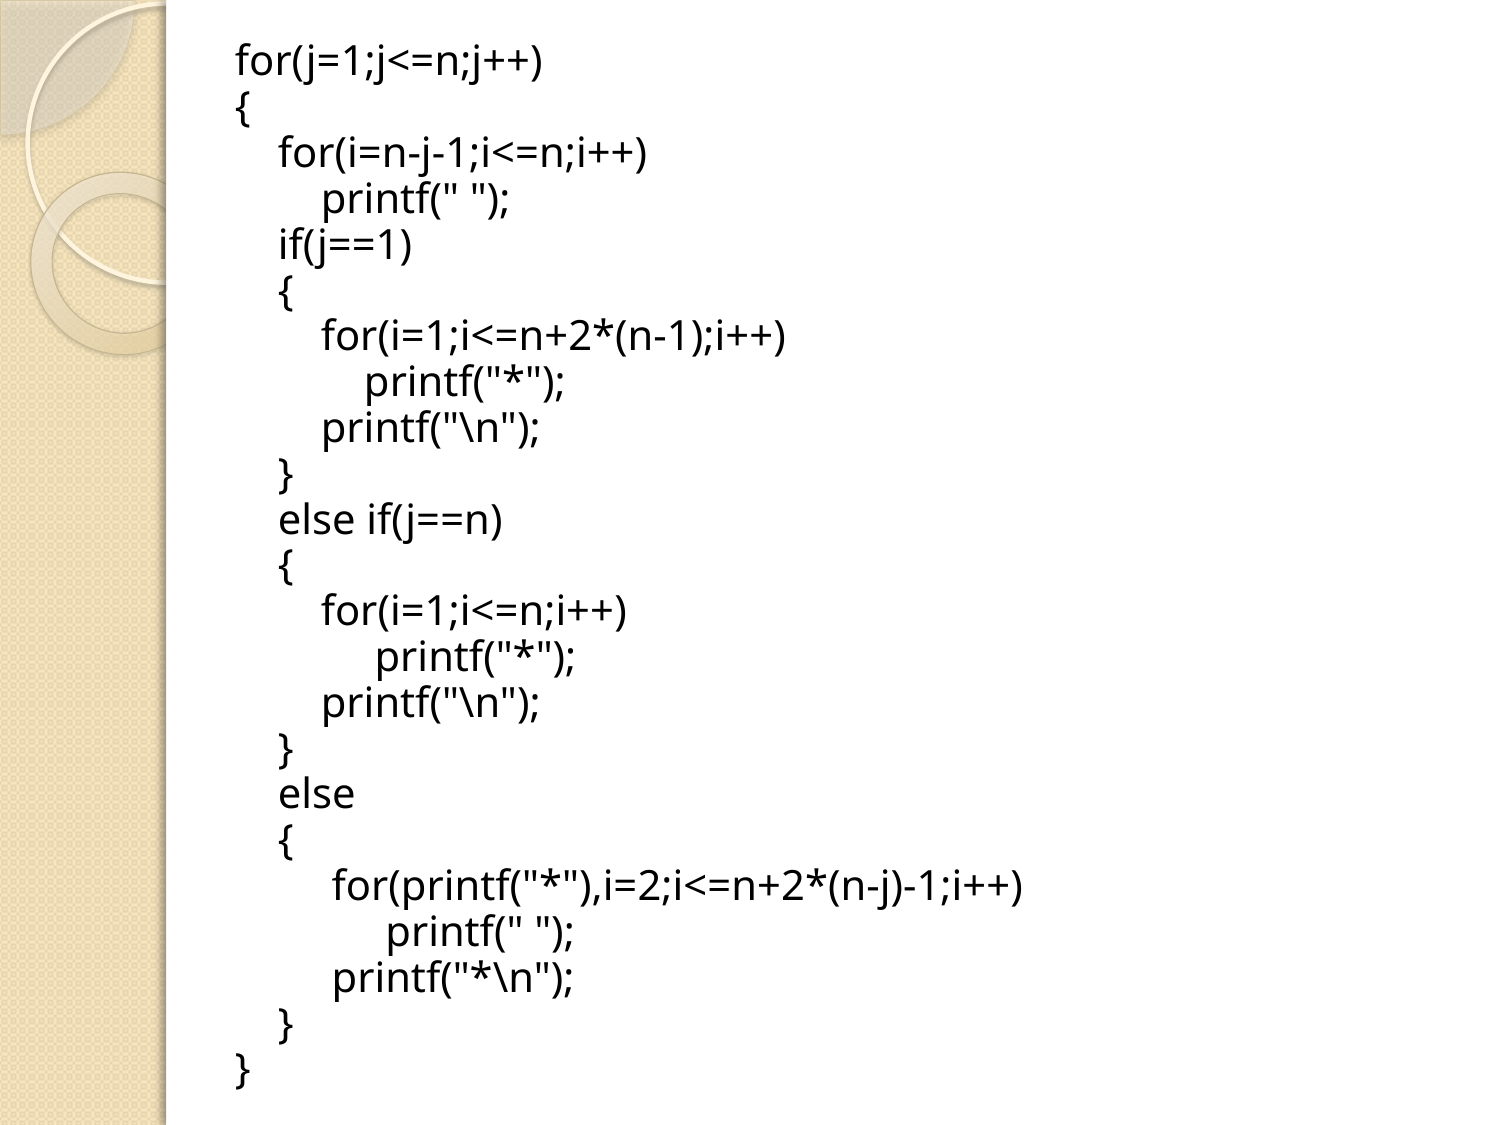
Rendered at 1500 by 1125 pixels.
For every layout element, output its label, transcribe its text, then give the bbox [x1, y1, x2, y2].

list for(j=1;j<=n;j++) { for(i=n-j-1;i<=n;i++) printf(" "); if(j==1) { for(i=1;i<=n+2*(n-1);i++) printf("*"); printf("\n"); } else if(j==n) { for(i=1;i<=n;i++) printf("*"); printf("\n"); } else { for(printf("*"),i=2;i<=n+2*(n-j)-1;i++) printf(" "); printf("*\n"); } } [206, 30, 1436, 1025]
